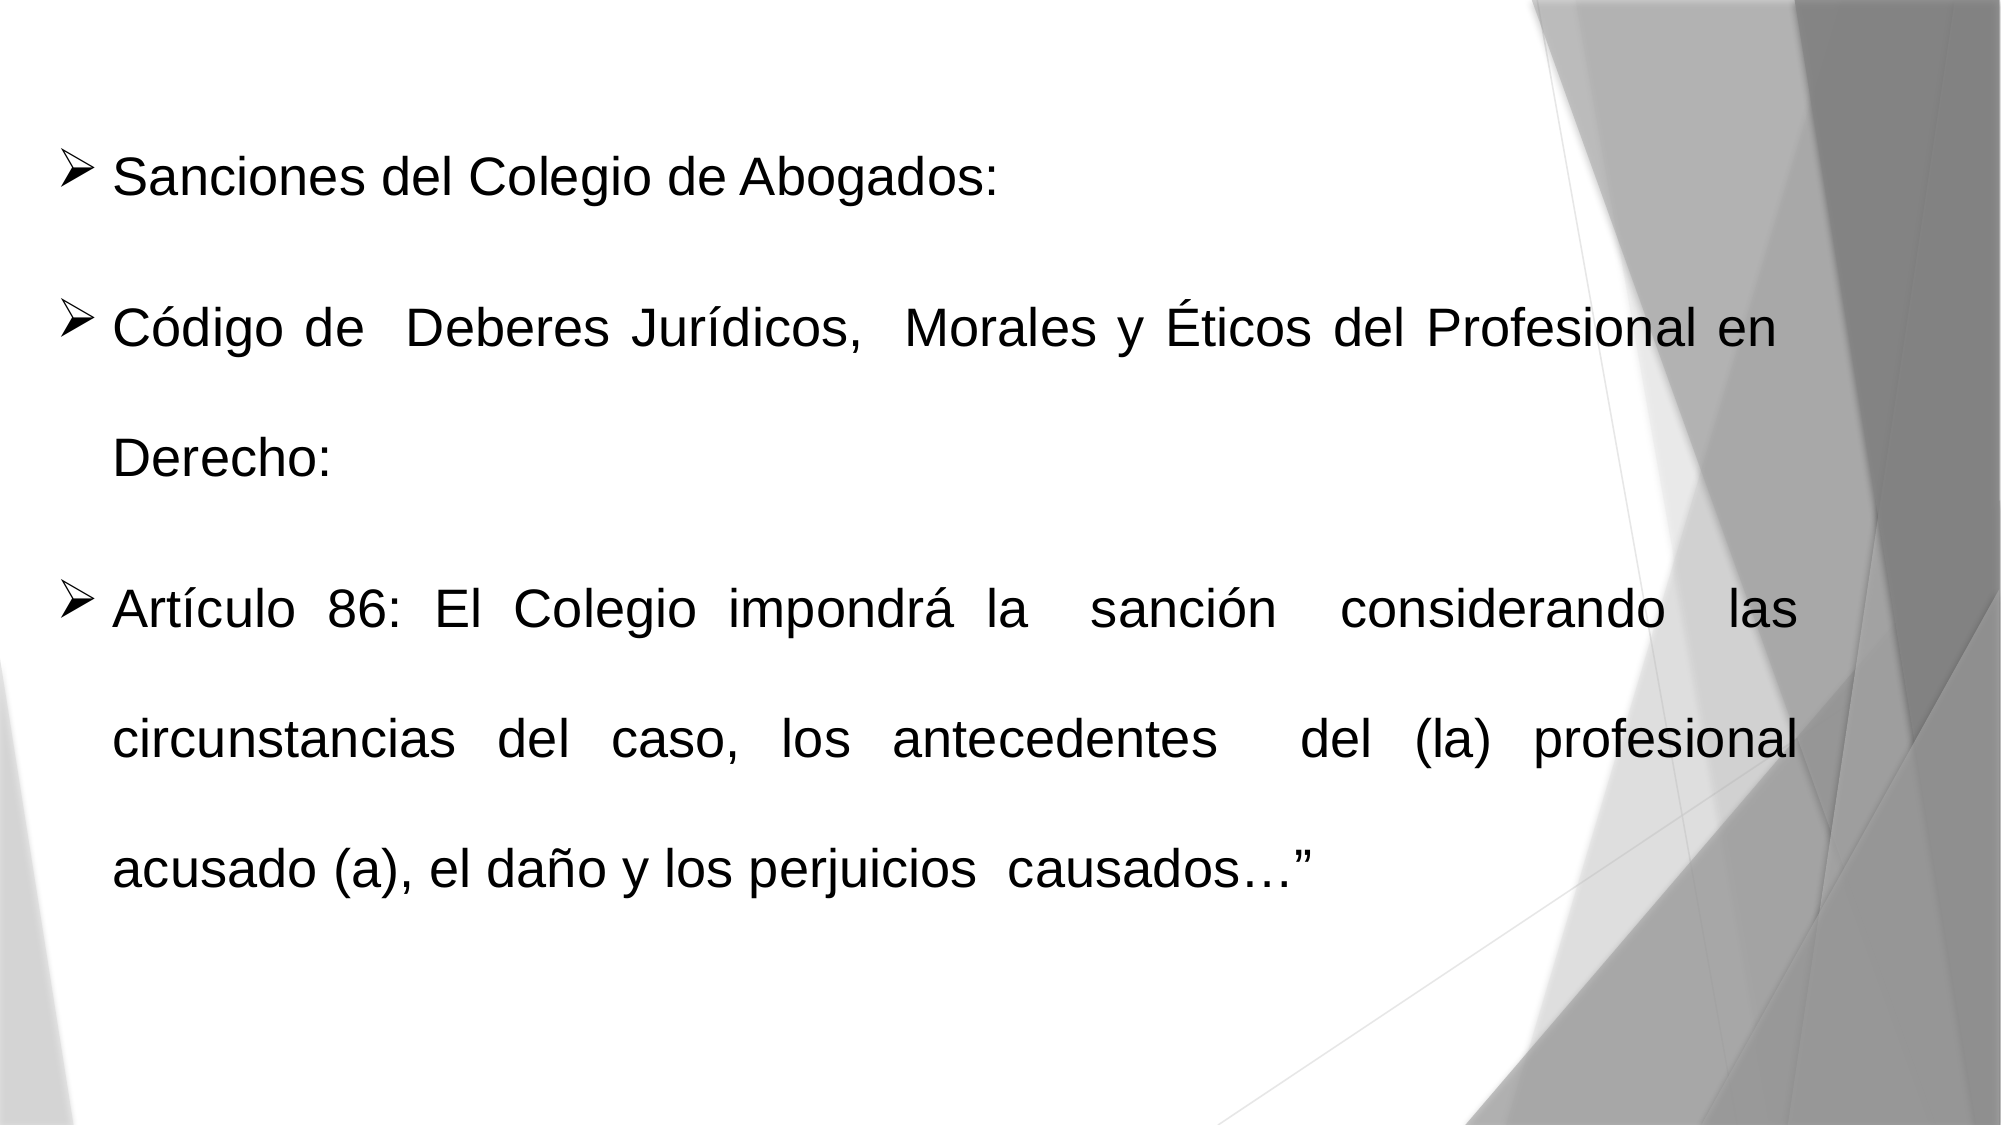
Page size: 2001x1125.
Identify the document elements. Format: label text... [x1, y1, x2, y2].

list Sanciones del Colegio de Abogados: Código de Deberes Jurídicos, Morales y Éticos del Profesional en Derecho: Artículo 86: El Colegio impondrá la sanción considerando las circunstancias del caso, los antecedentes del (la) profesional acusado (a), el daño y los perjuicios causados…” [41, 69, 1817, 1050]
